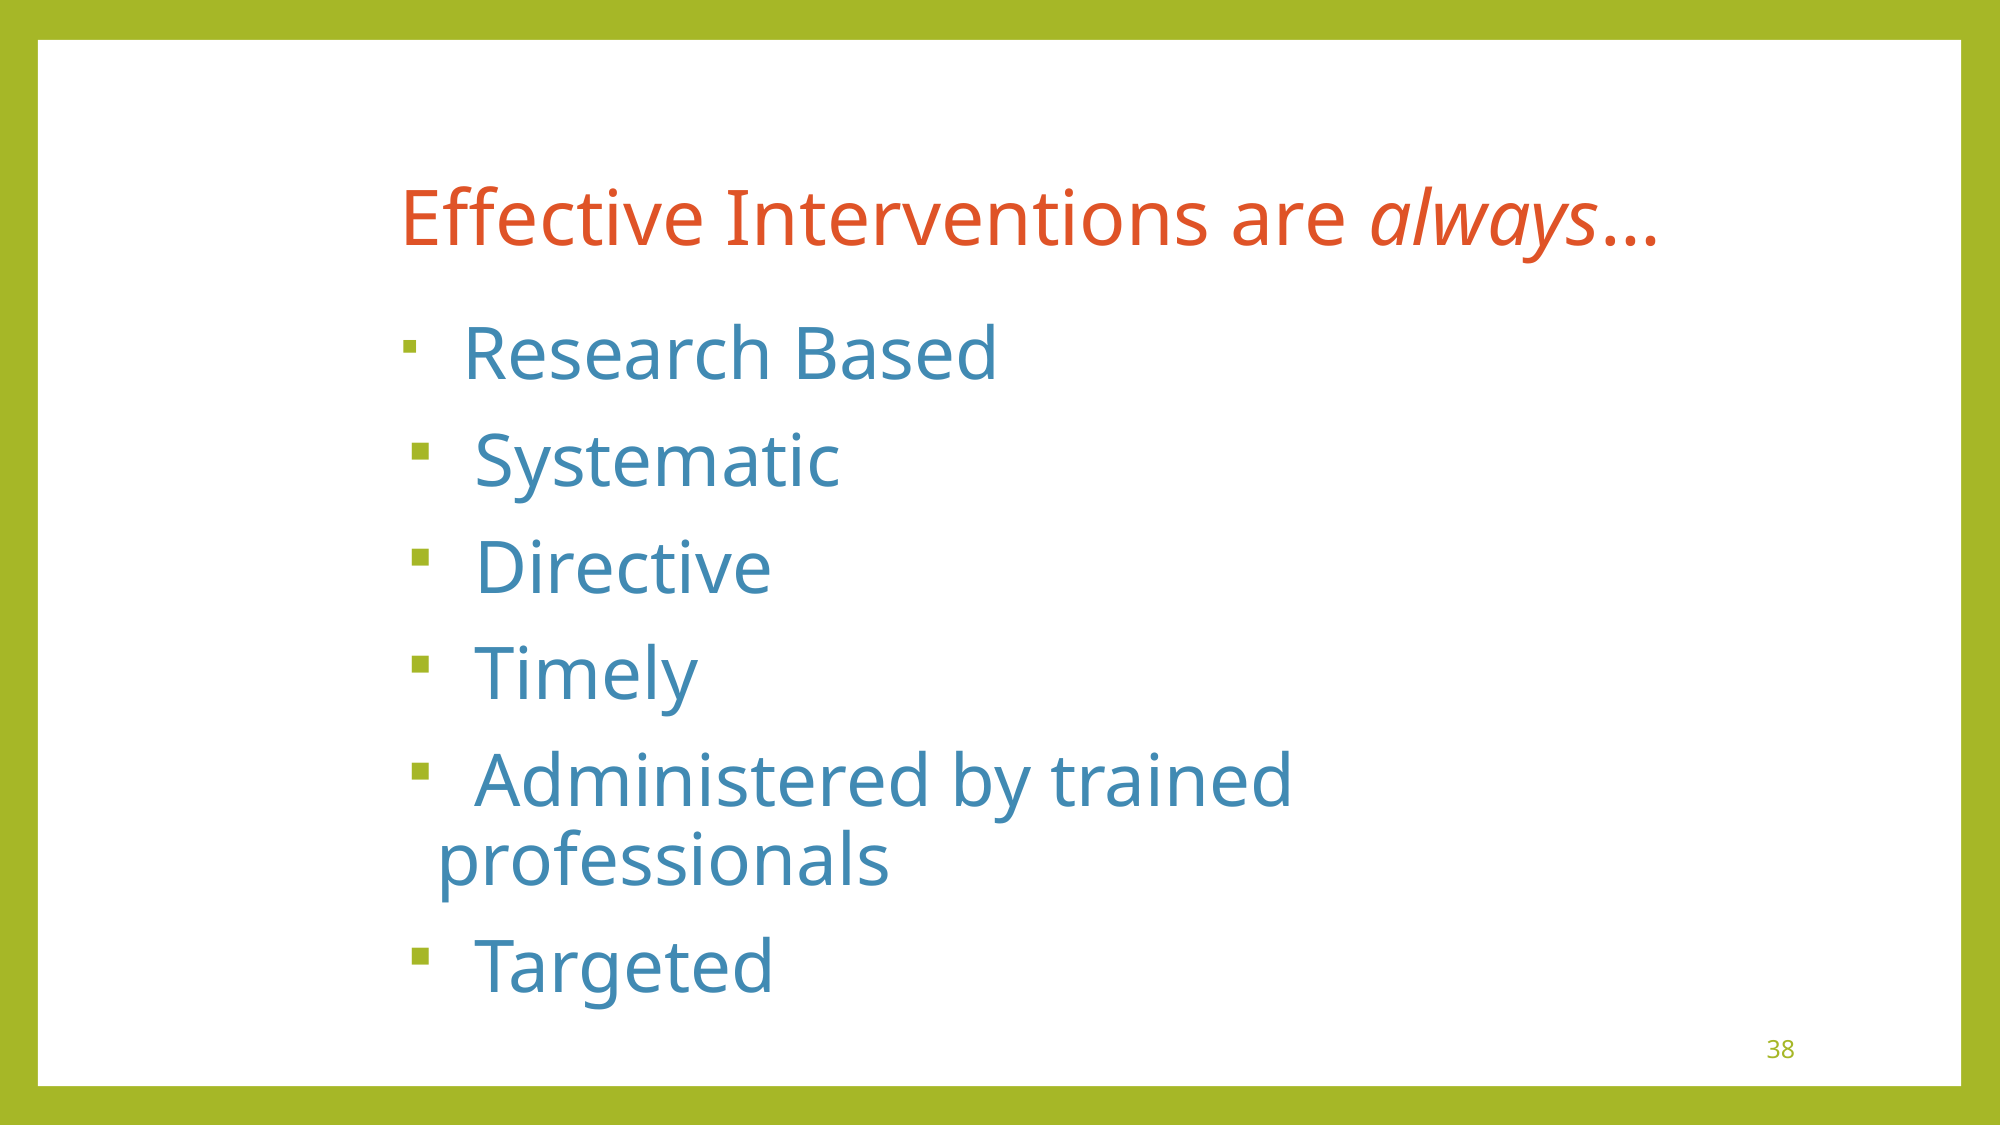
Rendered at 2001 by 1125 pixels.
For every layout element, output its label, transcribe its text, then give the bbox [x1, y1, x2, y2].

title Effective Interventions are always… [384, 130, 1694, 309]
slide_number 38 [1530, 1020, 1811, 1081]
list Research Based Systematic Directive Timely Administered by trained professionals Targeted [384, 309, 1694, 1019]
